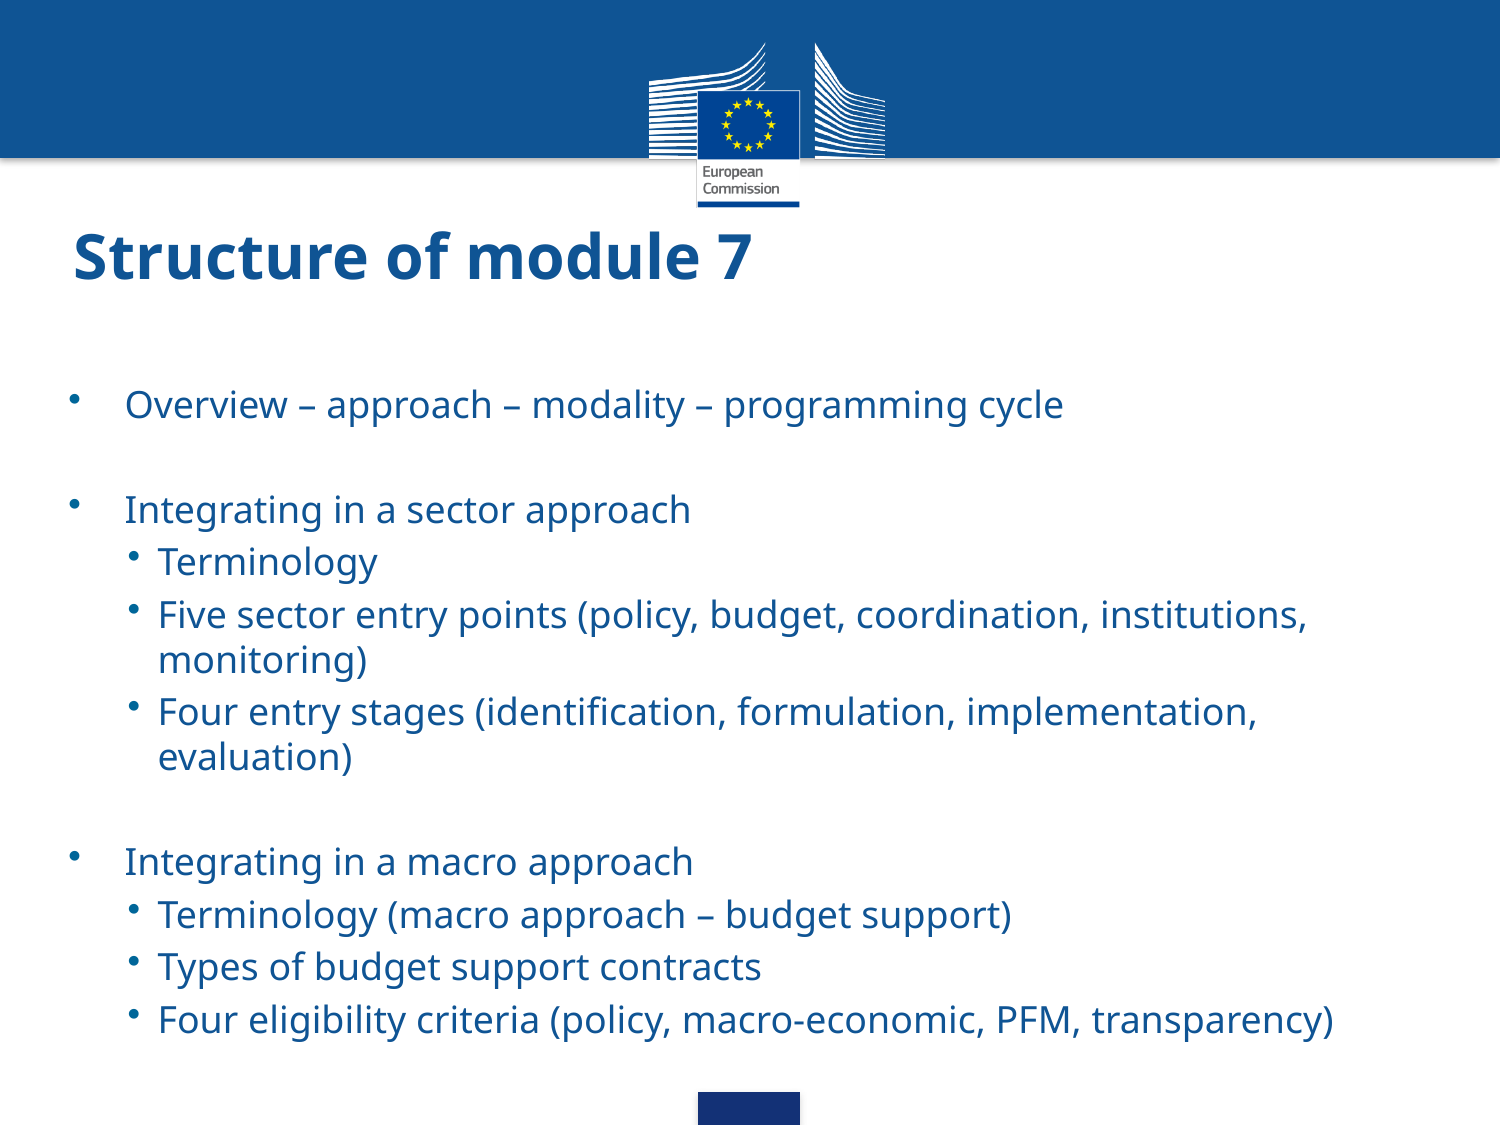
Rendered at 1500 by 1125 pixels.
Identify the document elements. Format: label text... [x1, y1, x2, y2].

title Structure of module 7 [0, 153, 1350, 356]
picture [649, 42, 885, 153]
text_box Overview – approach – modality – programming cycle Integrating in a sector approach Terminology Five sector entry points (policy, budget, coordination, institutions, monitoring) Four entry stages (identification, formulation, implementation, evaluation) Integrating in a macro approach Terminology (macro approach – budget support) Types of budget support contracts Four eligibility criteria (policy, macro-economic, PFM, transparency) [53, 373, 1450, 953]
